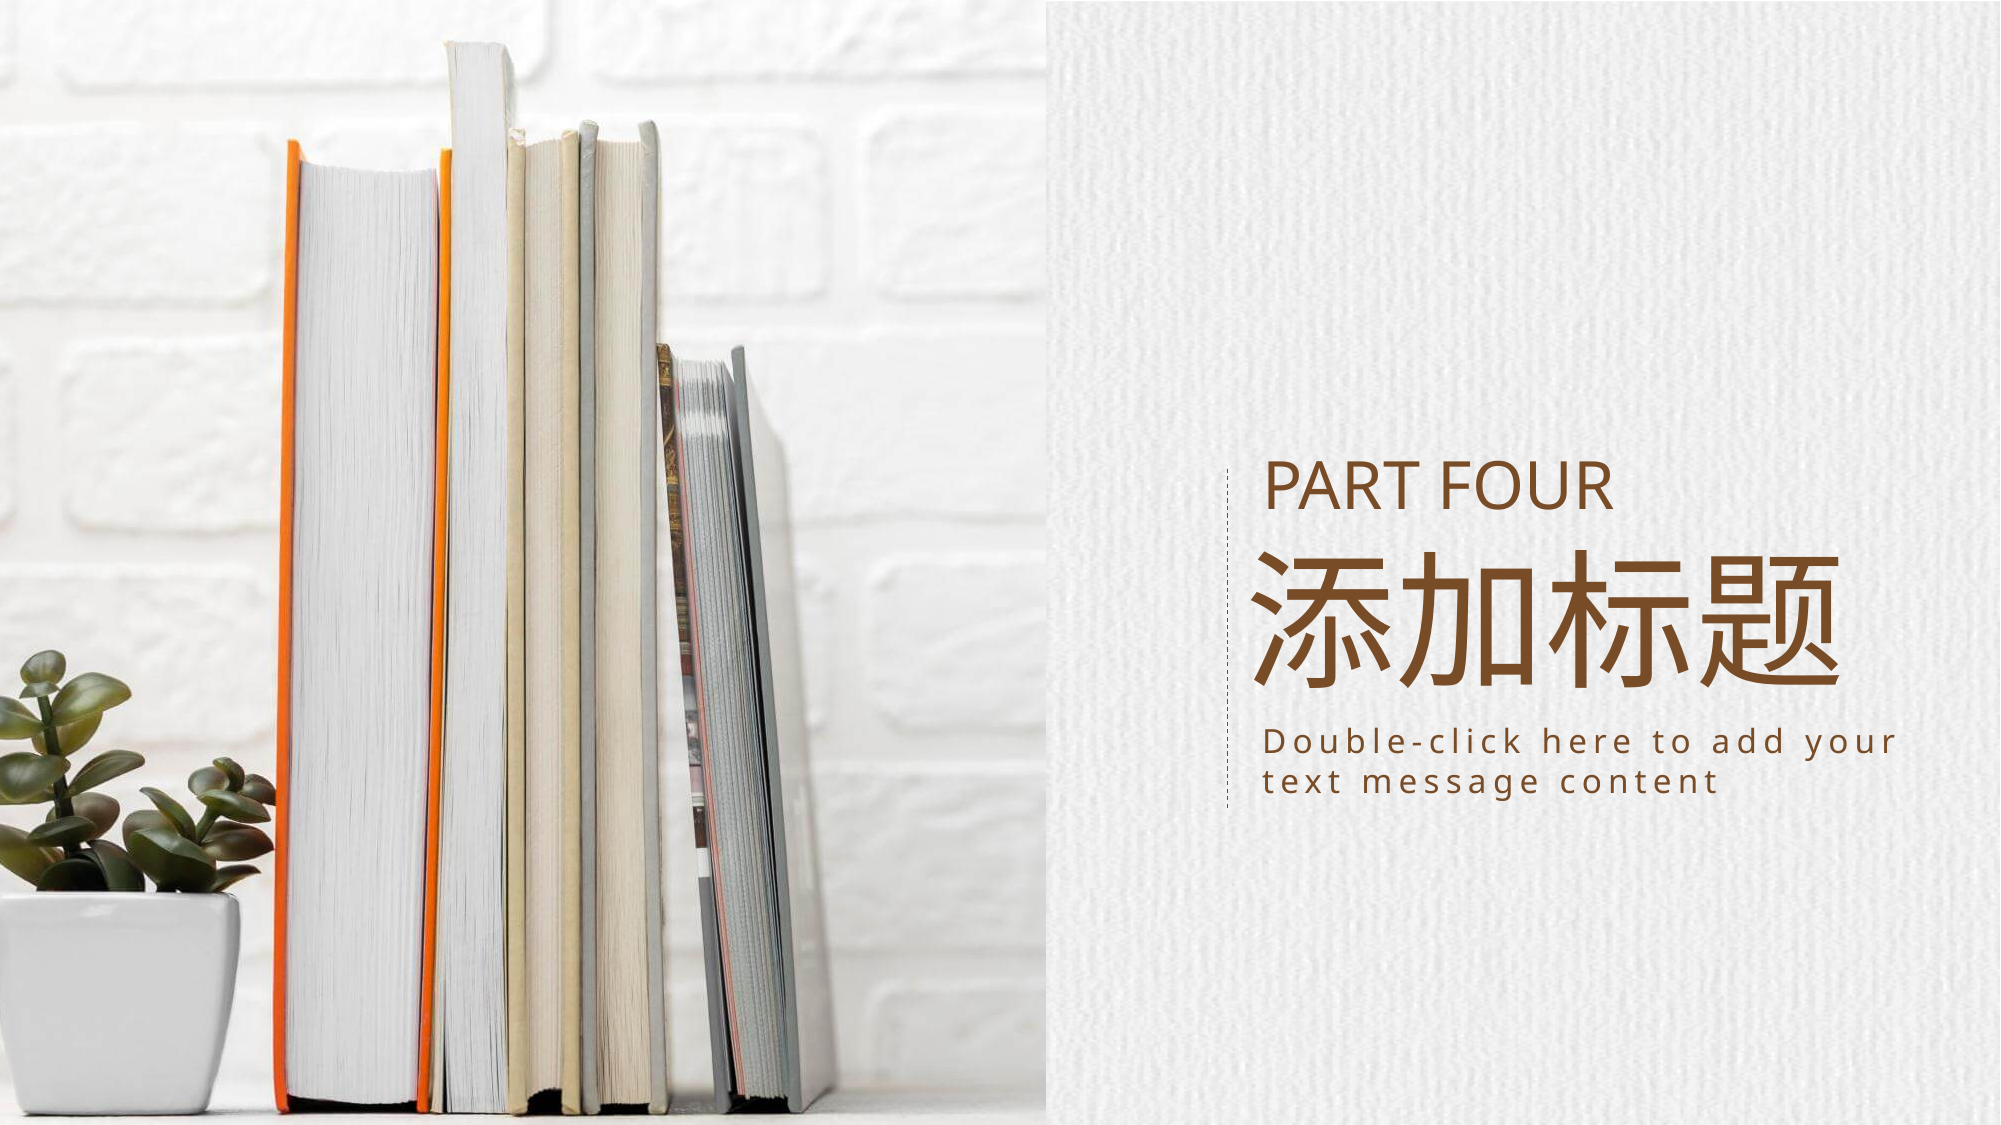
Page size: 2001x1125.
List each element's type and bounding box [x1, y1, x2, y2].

text_box [1227, 435, 1942, 809]
picture [0, 0, 2000, 1125]
